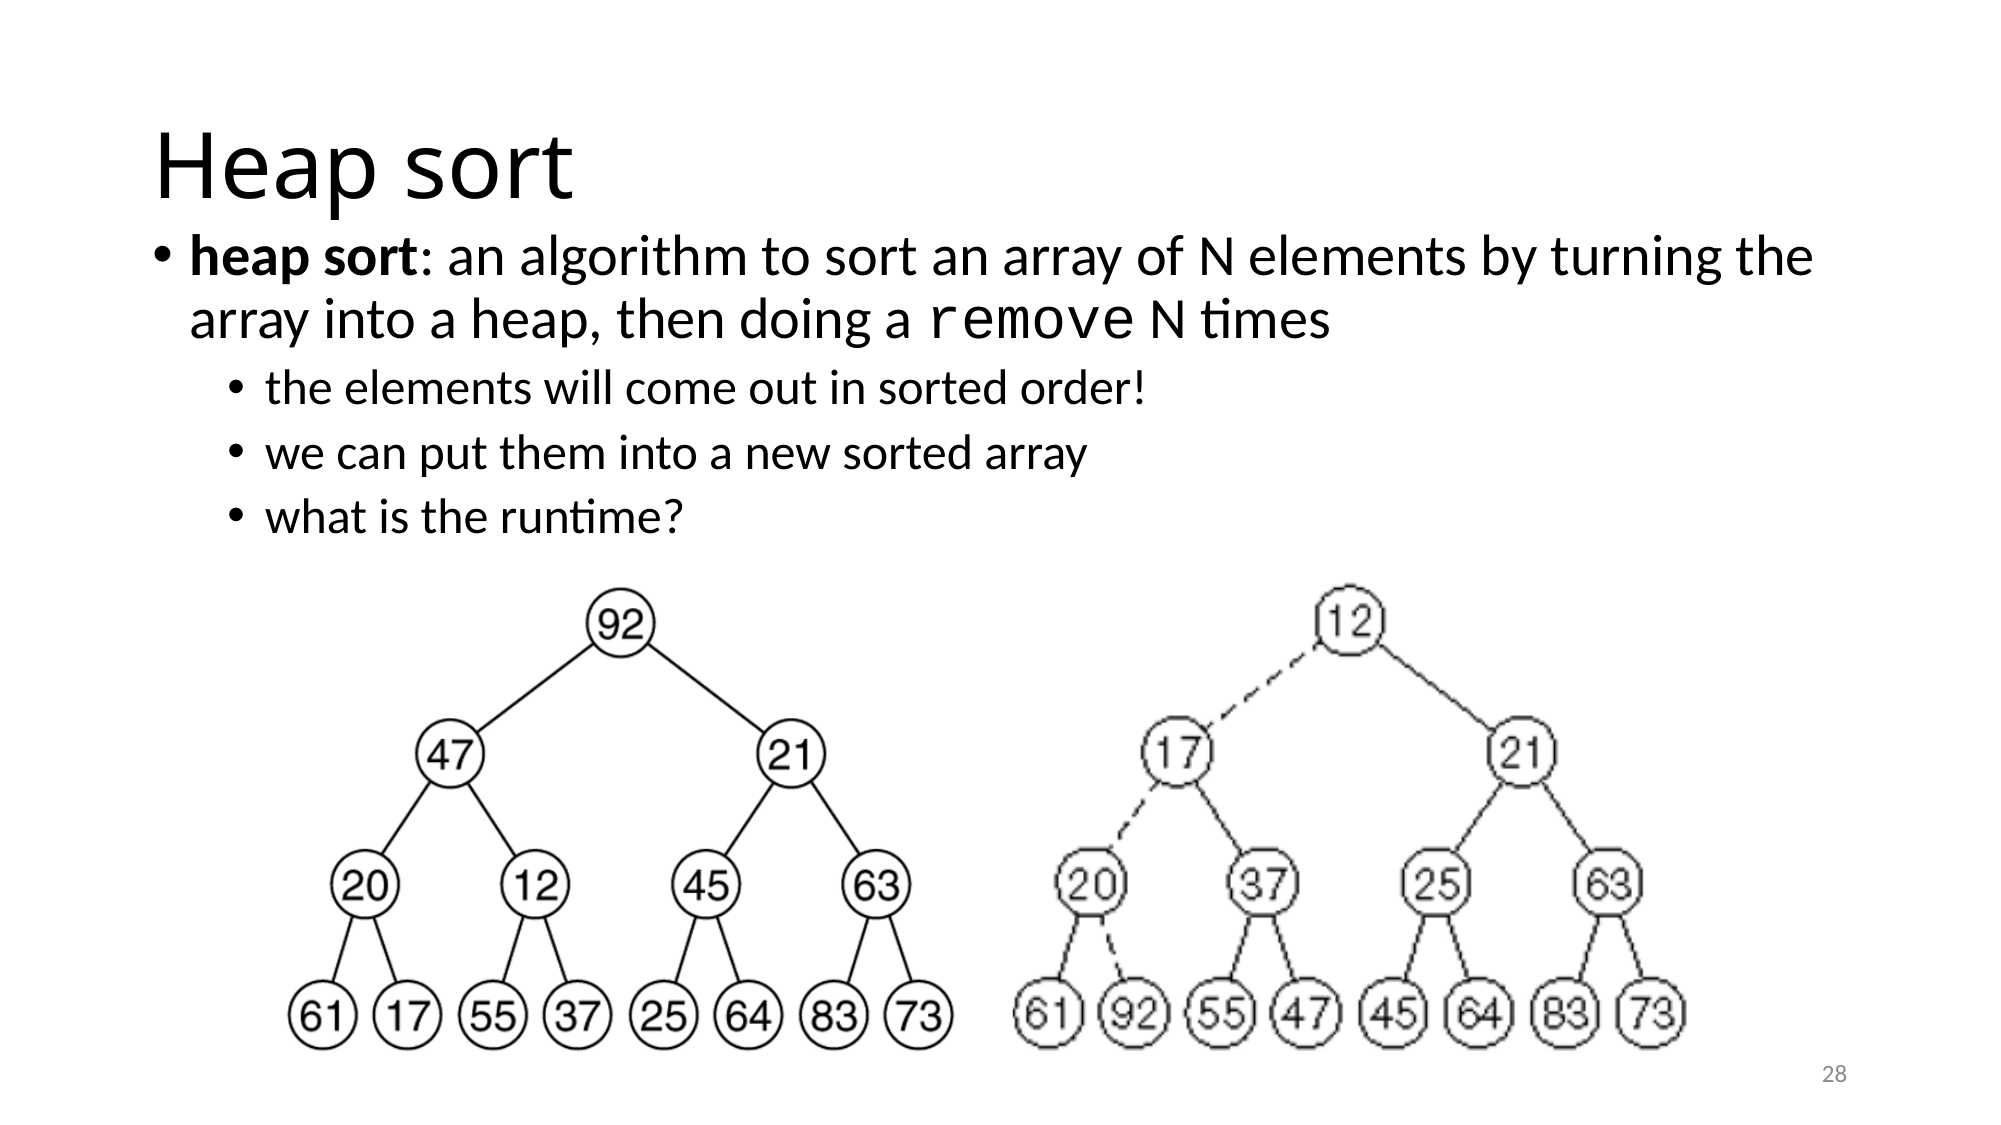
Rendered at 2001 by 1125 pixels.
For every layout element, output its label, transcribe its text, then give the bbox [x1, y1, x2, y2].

slide_number 28 [1412, 1042, 1863, 1103]
list heap sort: an algorithm to sort an array of N elements by turning the array into a heap, then doing a remove N times the elements will come out in sorted order! we can put them into a new sorted array what is the runtime? [137, 218, 1863, 932]
title Heap sort [137, 59, 1863, 218]
picture [274, 574, 961, 1062]
picture [1012, 572, 1703, 1063]
